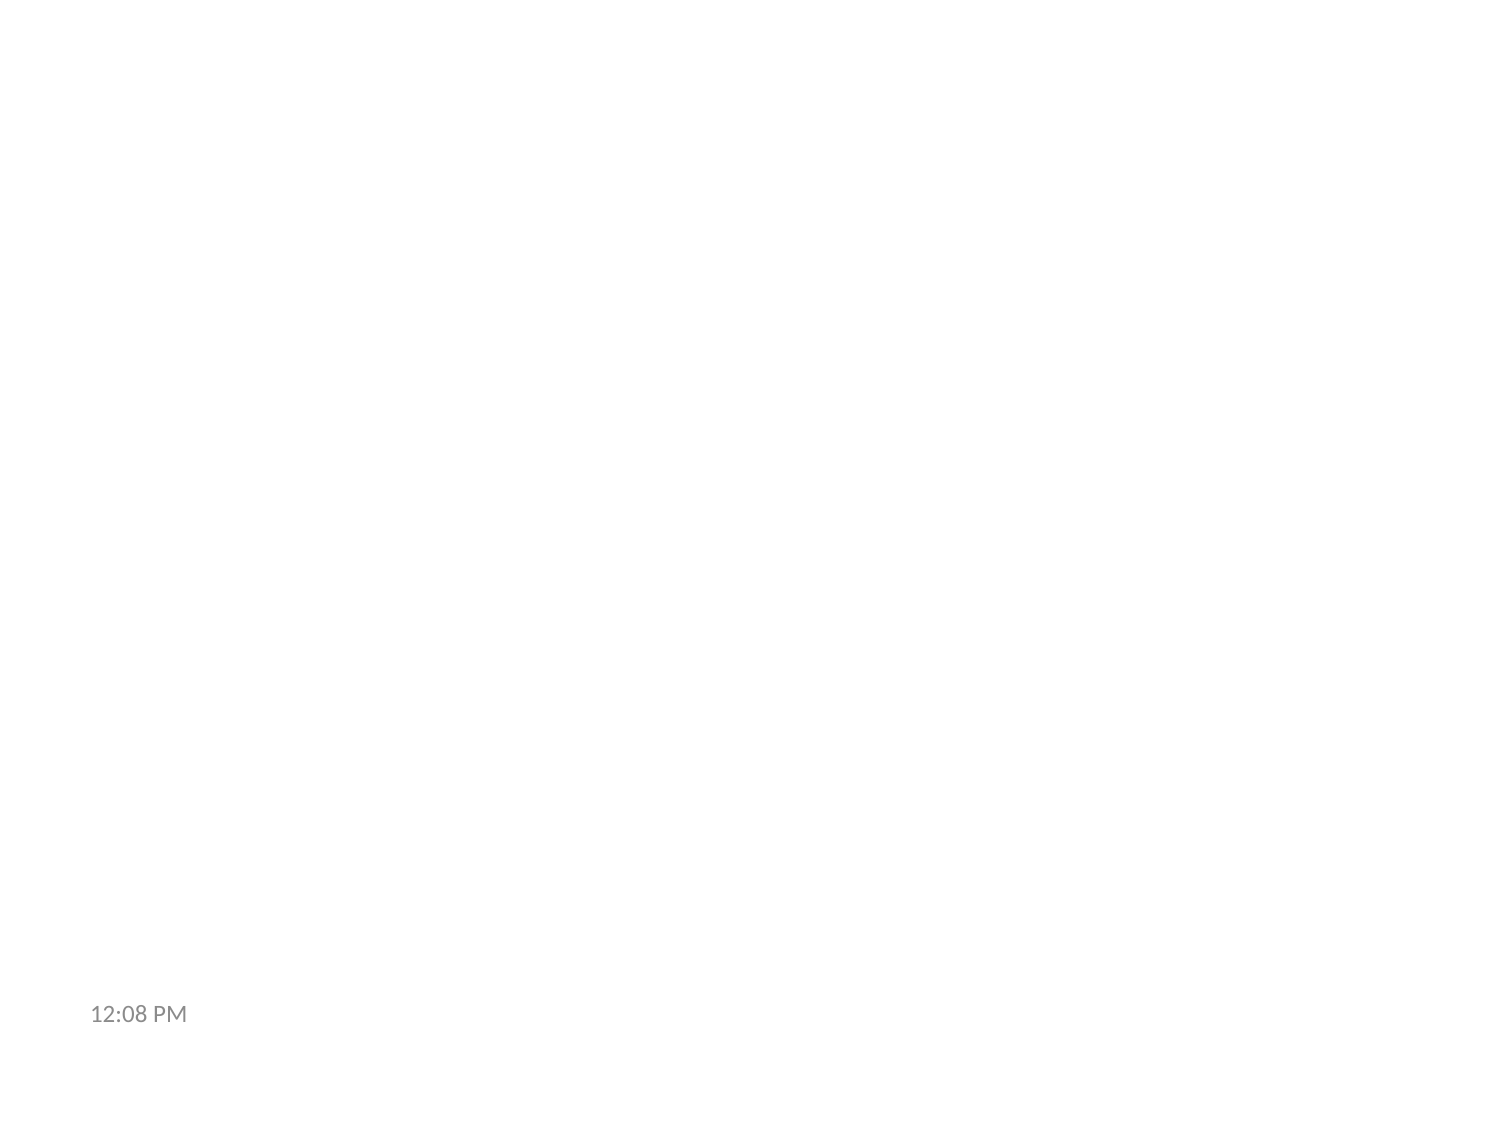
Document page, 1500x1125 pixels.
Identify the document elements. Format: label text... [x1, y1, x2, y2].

text_box 3:35 PM [75, 982, 425, 1043]
